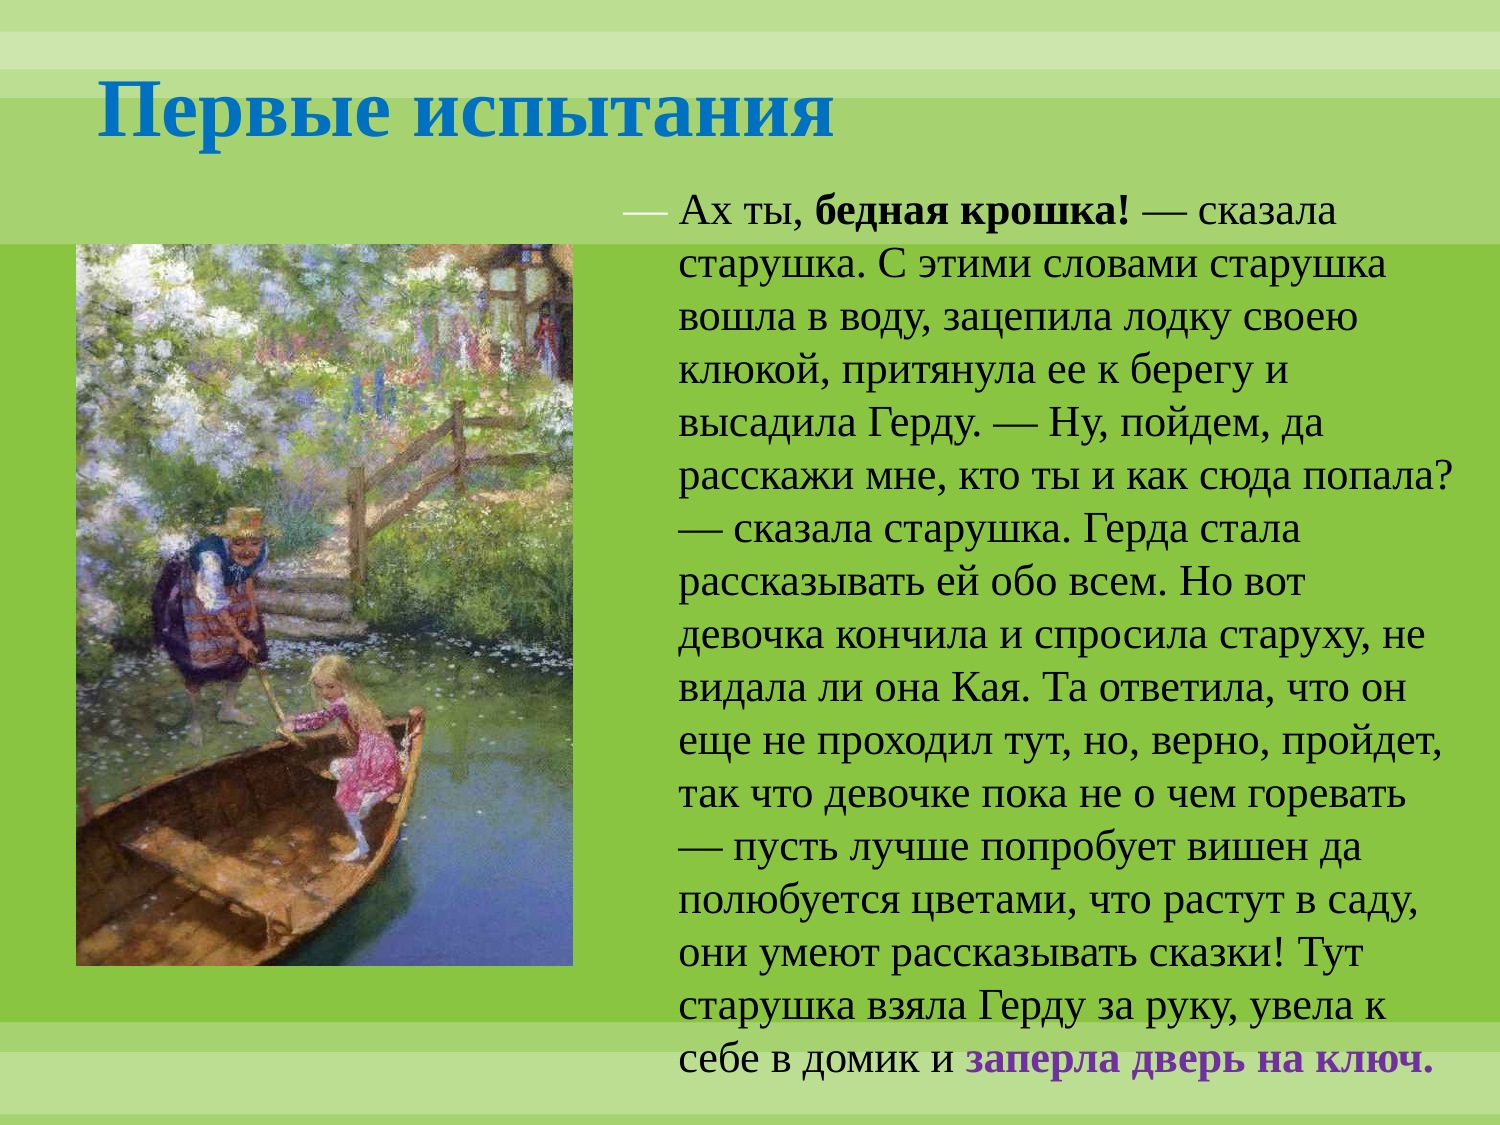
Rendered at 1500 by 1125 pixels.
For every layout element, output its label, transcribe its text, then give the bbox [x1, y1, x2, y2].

title Первые испытания [82, 35, 869, 161]
picture [0, 0, 1500, 1125]
list — Ах ты, бедная крошка! — сказала старушка. С этими словами старушка вошла в воду, зацепила лодку своею клюкой, притянула ее к берегу и высадила Герду. — Ну, пойдем, да расскажи мне, кто ты и как сюда попала? — сказала старушка. Герда стала рассказывать ей обо всем. Но вот девочка кончила и спросила старуху, не видала ли она Кая. Та ответила, что он еще не проходил тут, но, верно, пройдет, так что девочке пока не о чем горевать — пусть лучше попробует вишен да полюбуется цветами, что растут в саду, они умеют рассказывать сказки! Тут старушка взяла Герду за руку, увела к себе в домик и заперла дверь на ключ. [608, 172, 1477, 1094]
